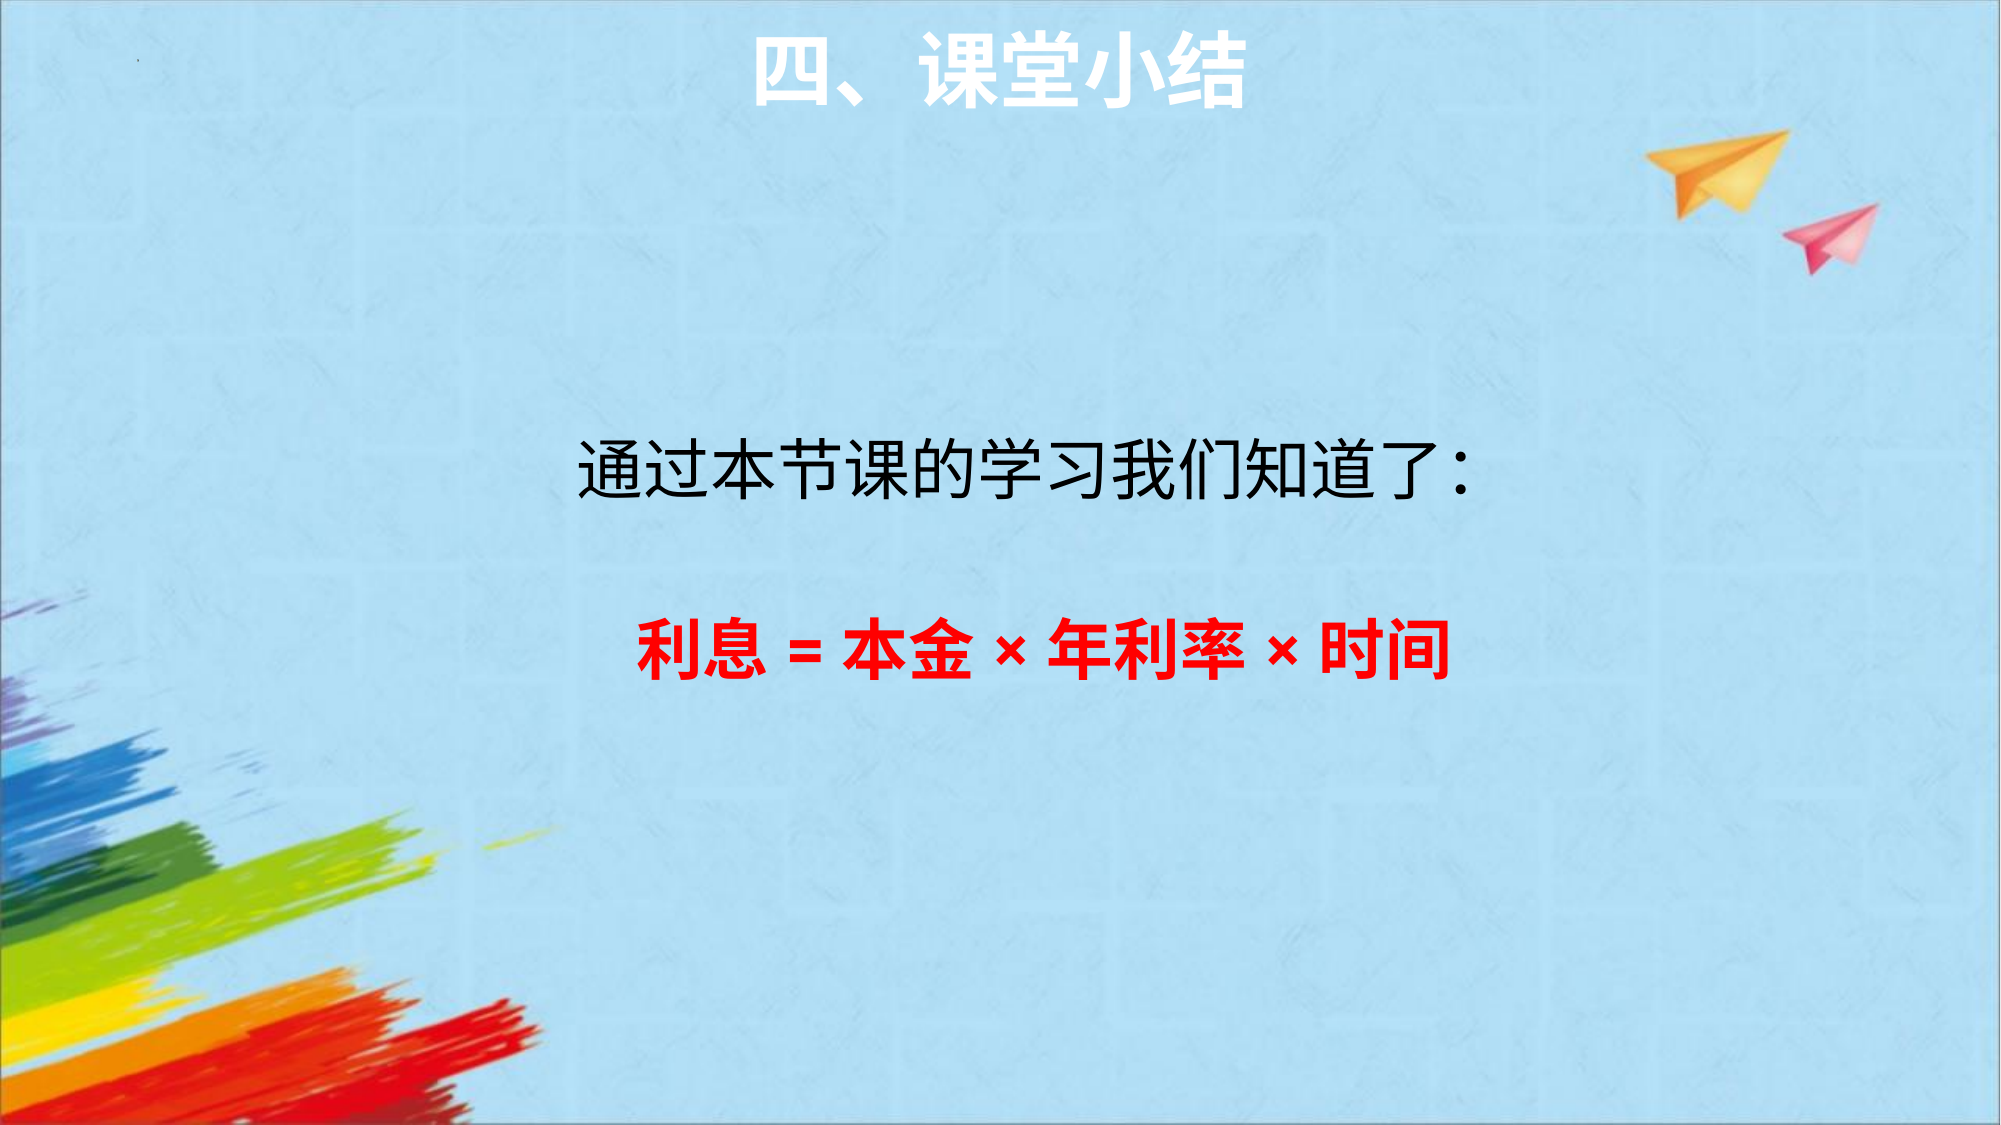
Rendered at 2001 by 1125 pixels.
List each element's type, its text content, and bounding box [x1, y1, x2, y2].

text_box 通过本节课的学习我们知道了： 利息=本金×年利率×时间 [394, 420, 1644, 696]
text_box 四、课堂小结 [0, 0, 2000, 138]
picture [0, 0, 2001, 1125]
